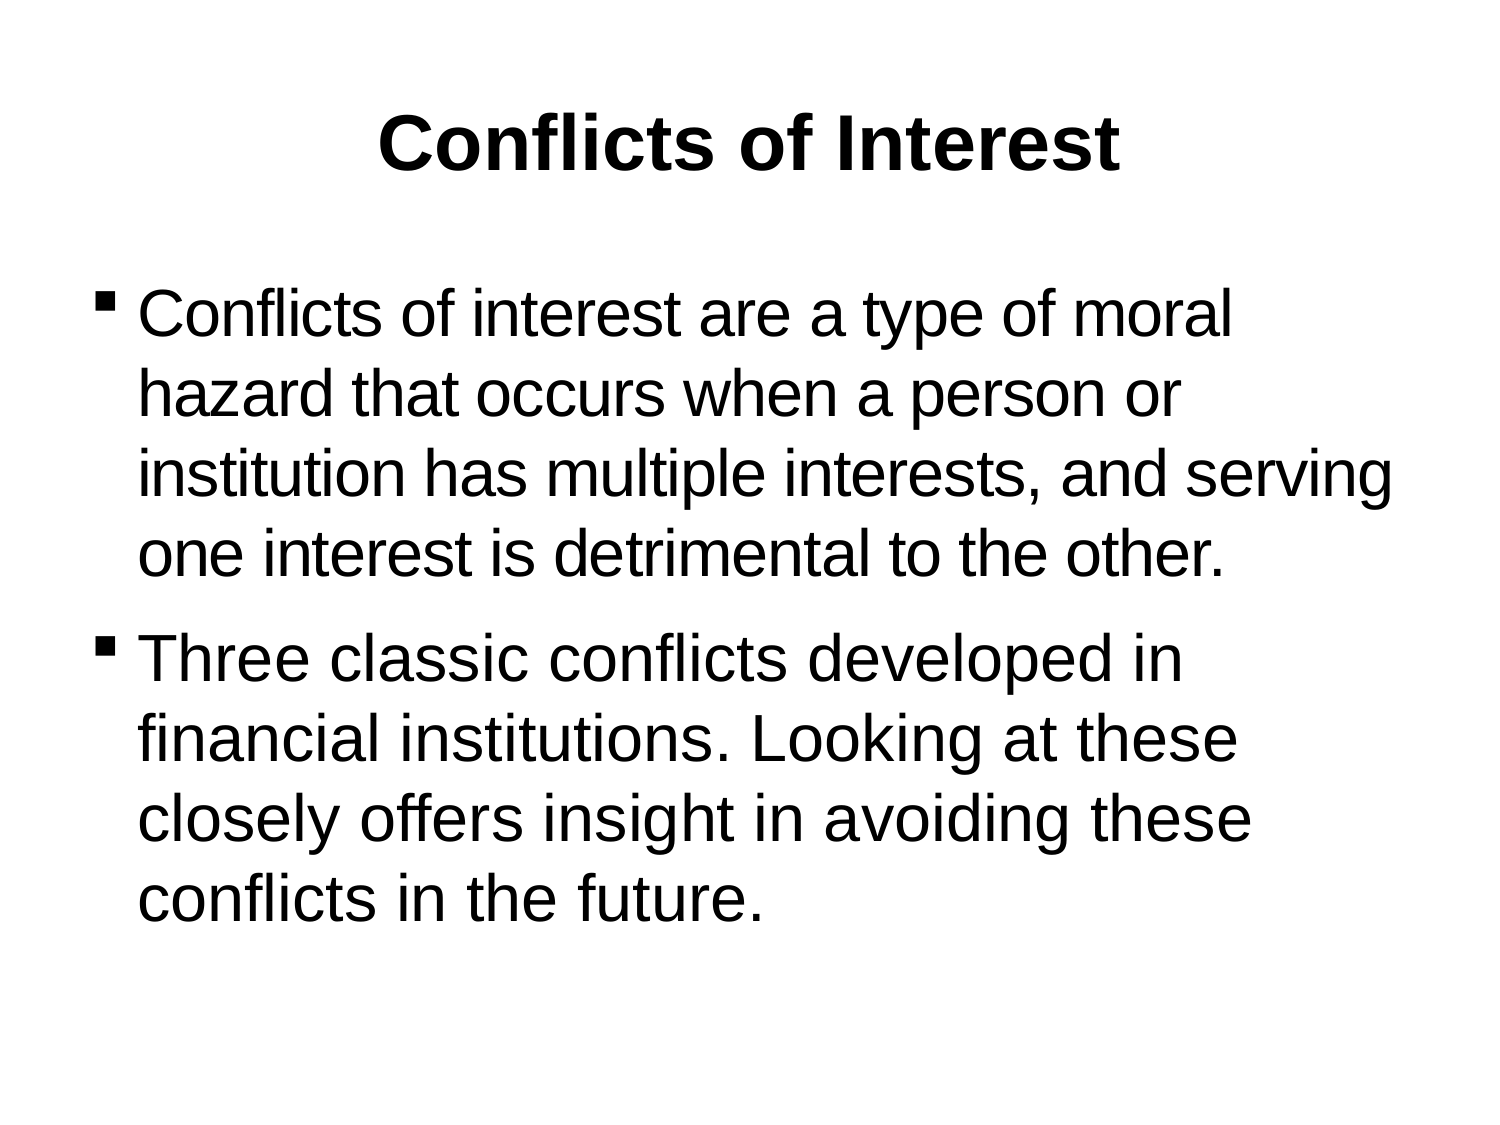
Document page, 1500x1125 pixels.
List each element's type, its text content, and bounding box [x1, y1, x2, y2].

list Conflicts of interest are a type of moral hazard that occurs when a person or institution has multiple interests, and serving one interest is detrimental to the other. Three classic conflicts developed in financial institutions. Looking at these closely offers insight in avoiding these conflicts in the future. [75, 262, 1425, 1005]
title Conflicts of Interest [75, 45, 1425, 233]
